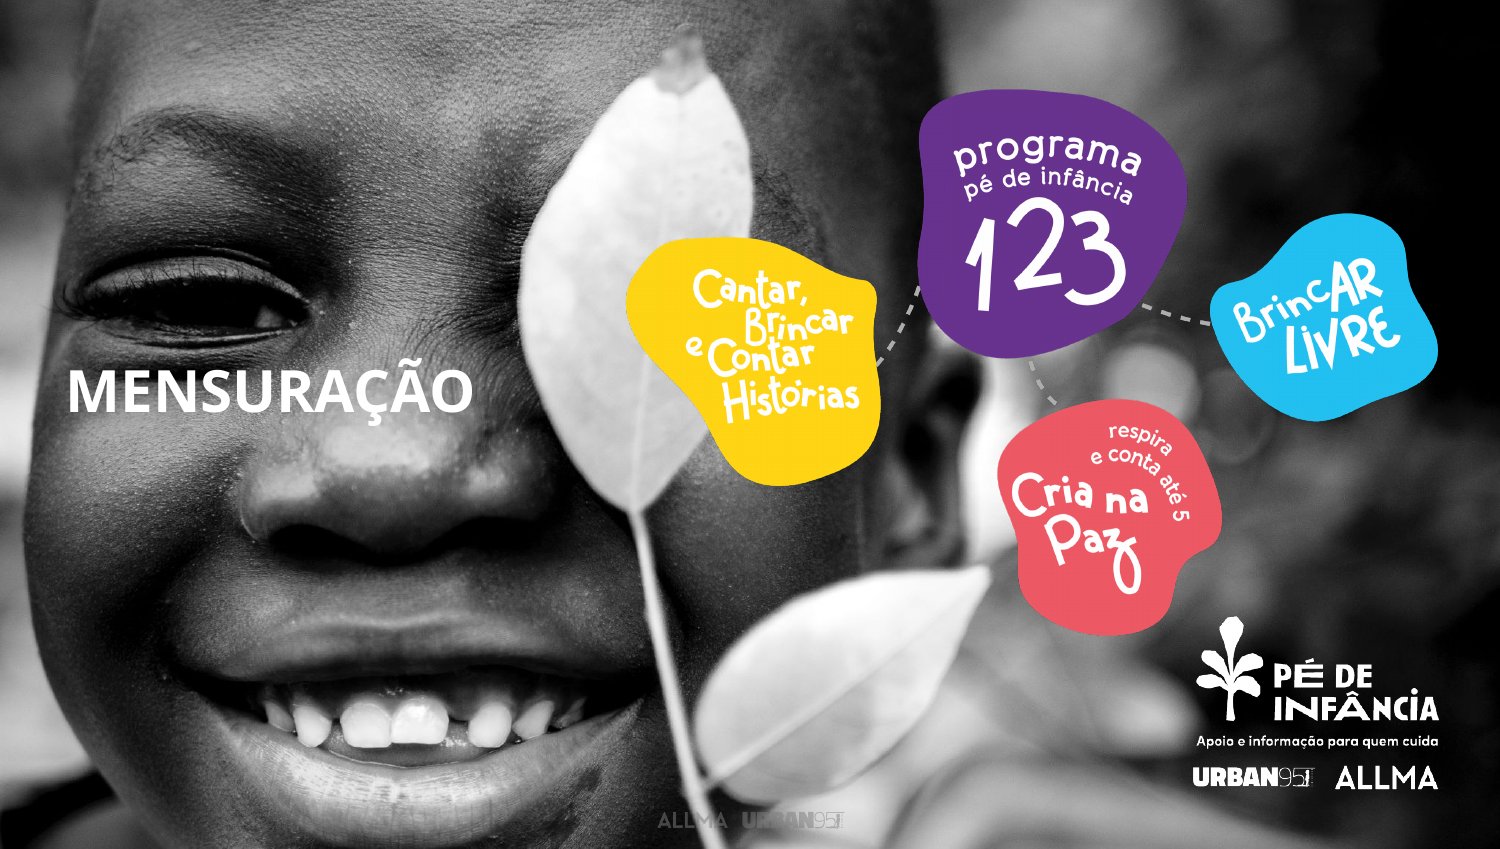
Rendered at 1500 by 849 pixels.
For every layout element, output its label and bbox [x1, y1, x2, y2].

picture [0, 0, 1500, 849]
text_box [609, 58, 1467, 790]
